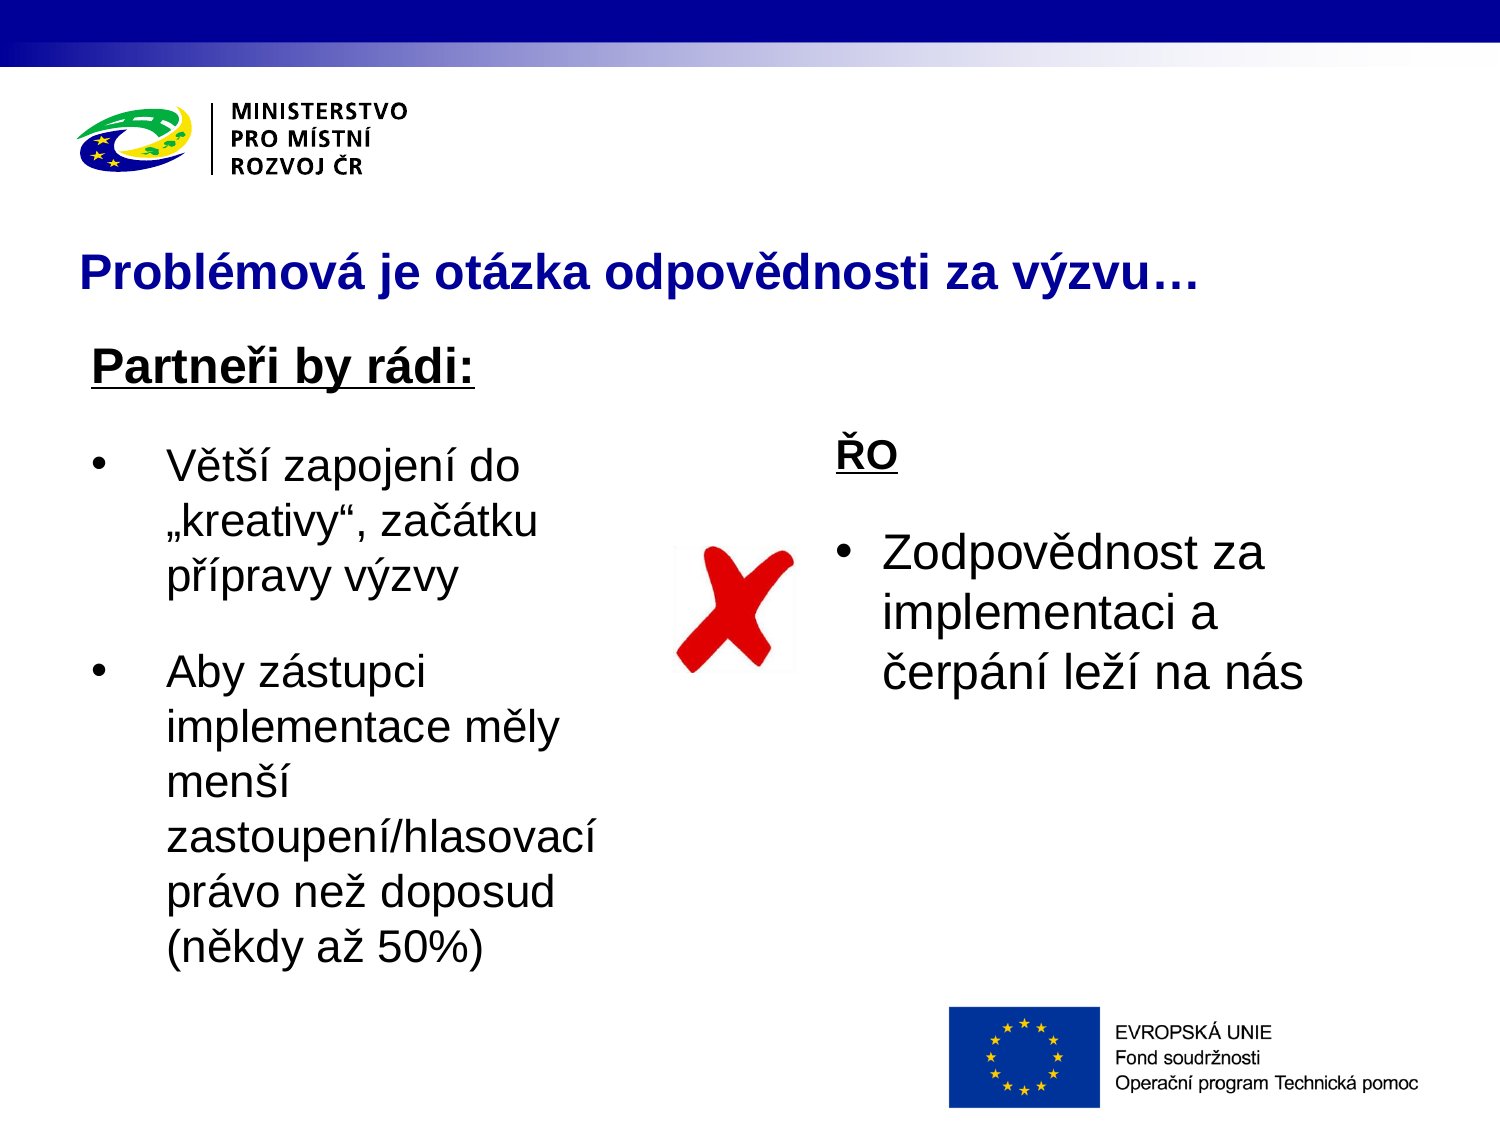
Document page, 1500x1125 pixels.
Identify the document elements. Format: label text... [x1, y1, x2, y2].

text_box ŘO Zodpovědnost za implementaci a čerpání leží na nás [820, 420, 1412, 1036]
picture [915, 973, 1452, 1125]
list Partneři by rádi: Větší zapojení do „kreativy“, začátku přípravy výzvy Aby zástupci implementace měly menší zastoupení/hlasovací právo než doposud (někdy až 50%) [76, 326, 656, 1012]
picture [673, 546, 796, 674]
title Problémová je otázka odpovědnosti za výzvu… [64, 231, 1425, 315]
